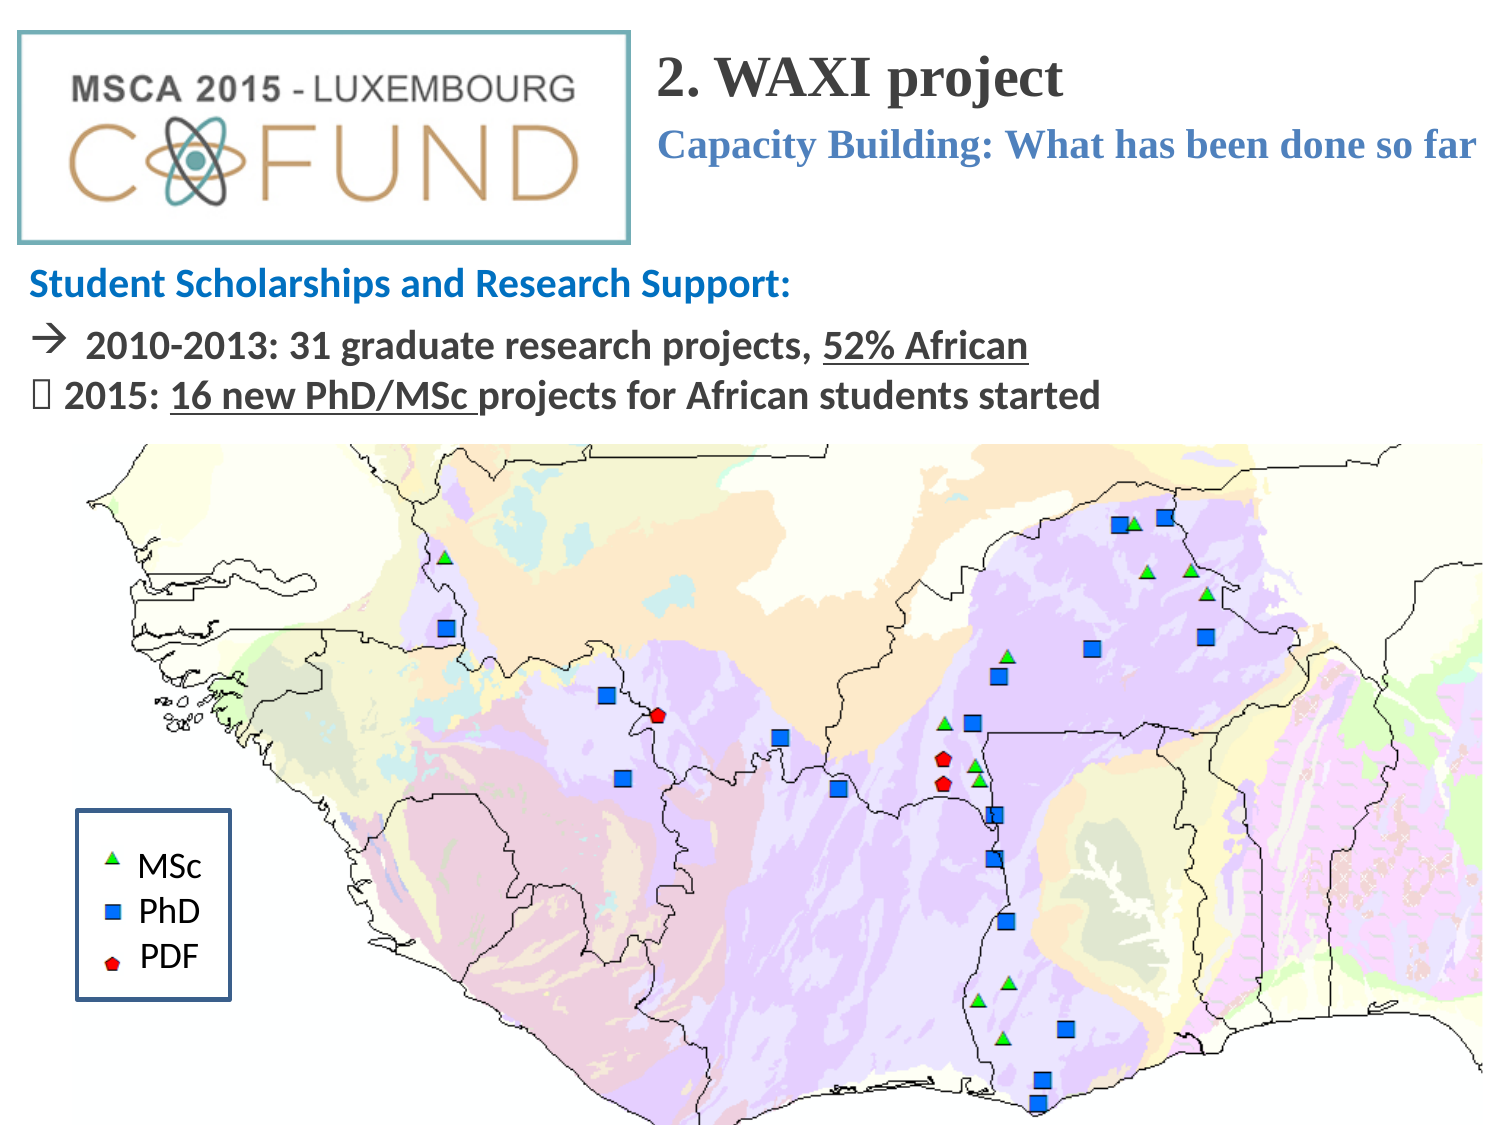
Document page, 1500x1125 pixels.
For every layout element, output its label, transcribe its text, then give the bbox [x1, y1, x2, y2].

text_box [76, 810, 240, 1000]
text_box Student Scholarships and Research Support: 2010-2013: 31 graduate research projects, 52% African  2015: 16 new PhD/MSc projects for African students started [14, 248, 1485, 426]
picture [17, 30, 631, 246]
subtitle [17, 426, 1462, 1000]
picture [71, 444, 1483, 1125]
text_box 2. WAXI project Capacity Building: What has been done so far [641, 30, 1500, 245]
